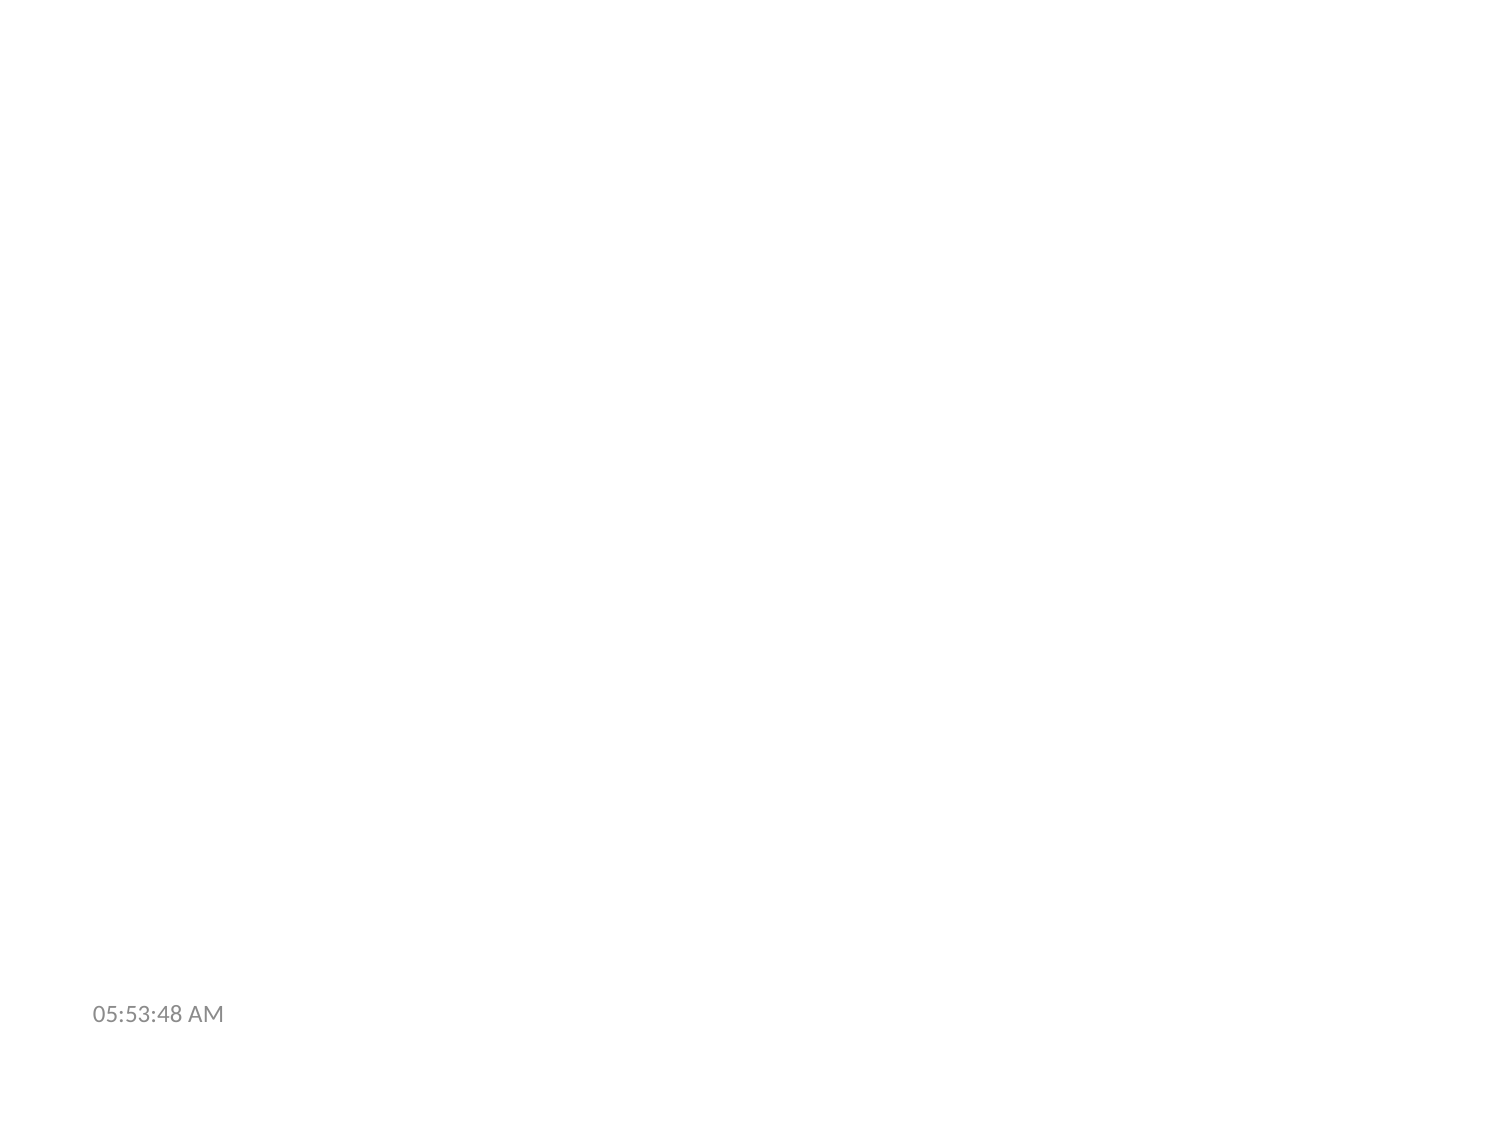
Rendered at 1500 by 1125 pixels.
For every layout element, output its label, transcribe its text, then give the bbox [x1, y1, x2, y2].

text_box 3:35:09 PM [77, 982, 428, 1043]
